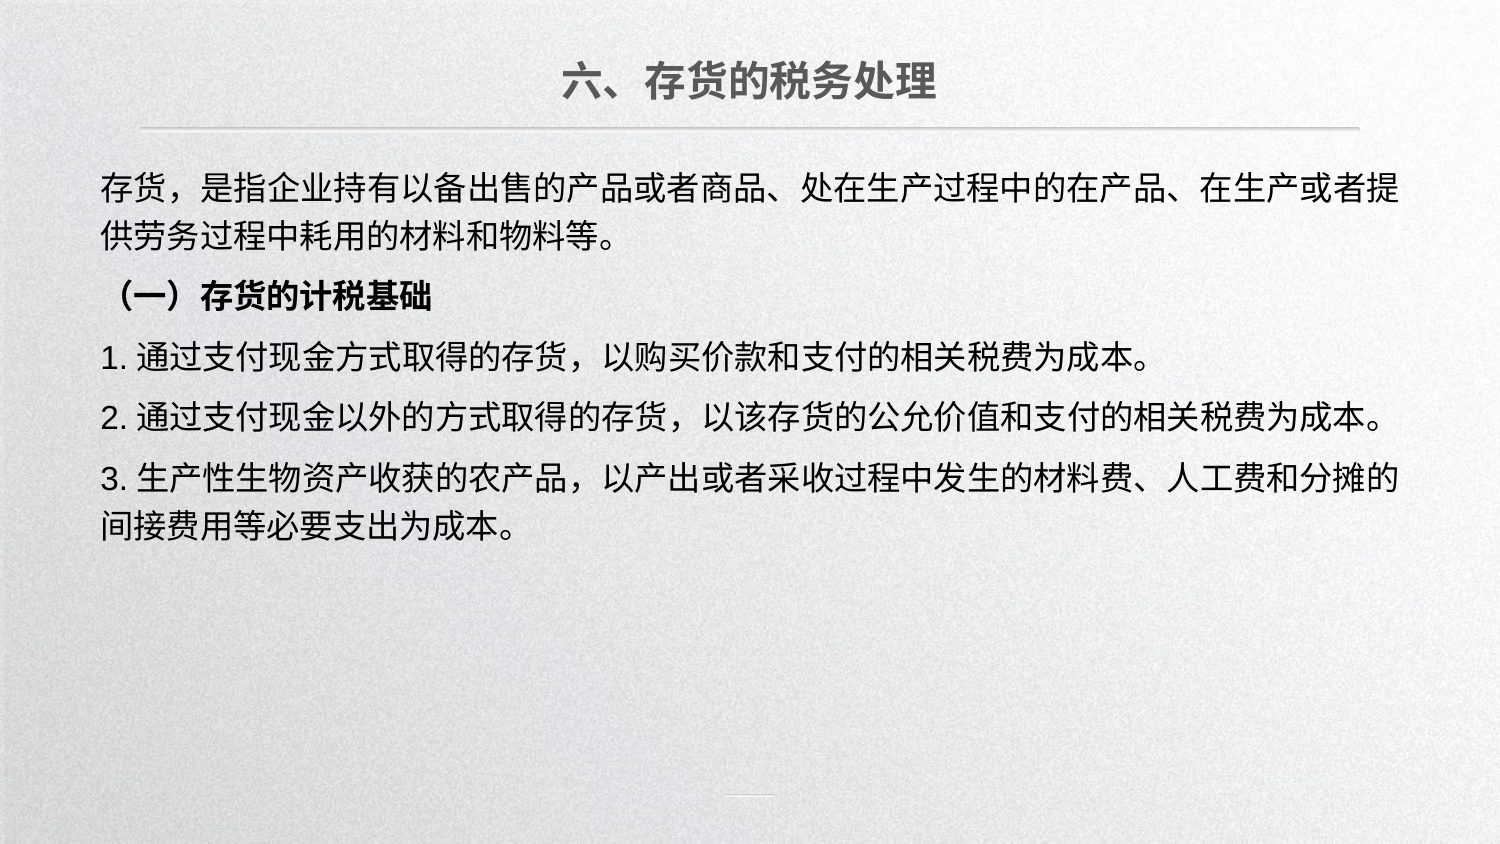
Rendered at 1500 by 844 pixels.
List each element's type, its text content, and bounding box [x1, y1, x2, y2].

picture [0, 0, 1500, 844]
text_box 存货，是指企业持有以备出售的产品或者商品、处在生产过程中的在产品、在生产或者提供劳务过程中耗用的材料和物料等。 （一）存货的计税基础 1.通过支付现金方式取得的存货，以购买价款和支付的相关税费为成本。 2.通过支付现金以外的方式取得的存货，以该存货的公允价值和支付的相关税费为成本。 3.生产性生物资产收获的农产品，以产出或者采收过程中发生的材料费、人工费和分摊的间接费用等必要支出为成本。 [100, 159, 1400, 545]
text_box 六、存货的税务处理 [459, 49, 1038, 111]
